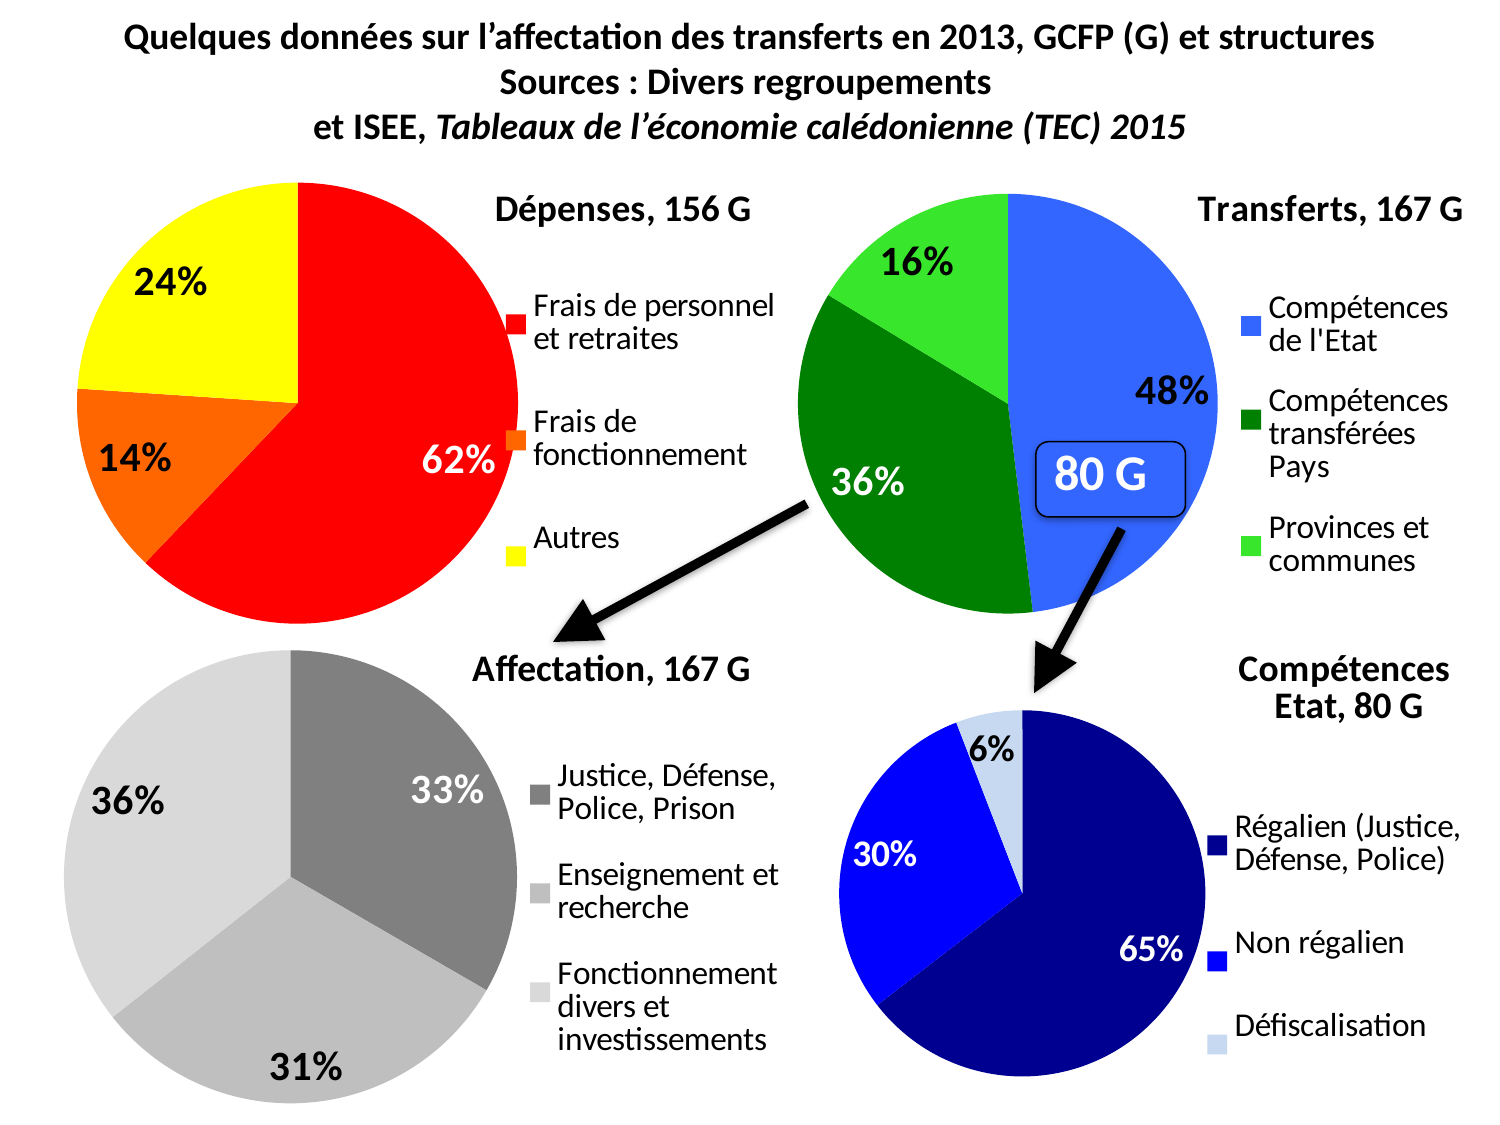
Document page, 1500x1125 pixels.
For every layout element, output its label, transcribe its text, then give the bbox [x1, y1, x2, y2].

chart [43, 181, 1480, 628]
title Quelques données sur l’affectation des transferts en 2013, GCFP (G) et structures Sources : Divers regroupements et ISEE, Tableaux de l’économie calédonienne (TEC) 2015 [75, 9, 1425, 150]
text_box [1033, 528, 1122, 694]
chart [819, 641, 1480, 1096]
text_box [552, 503, 808, 643]
chart [43, 641, 794, 1112]
